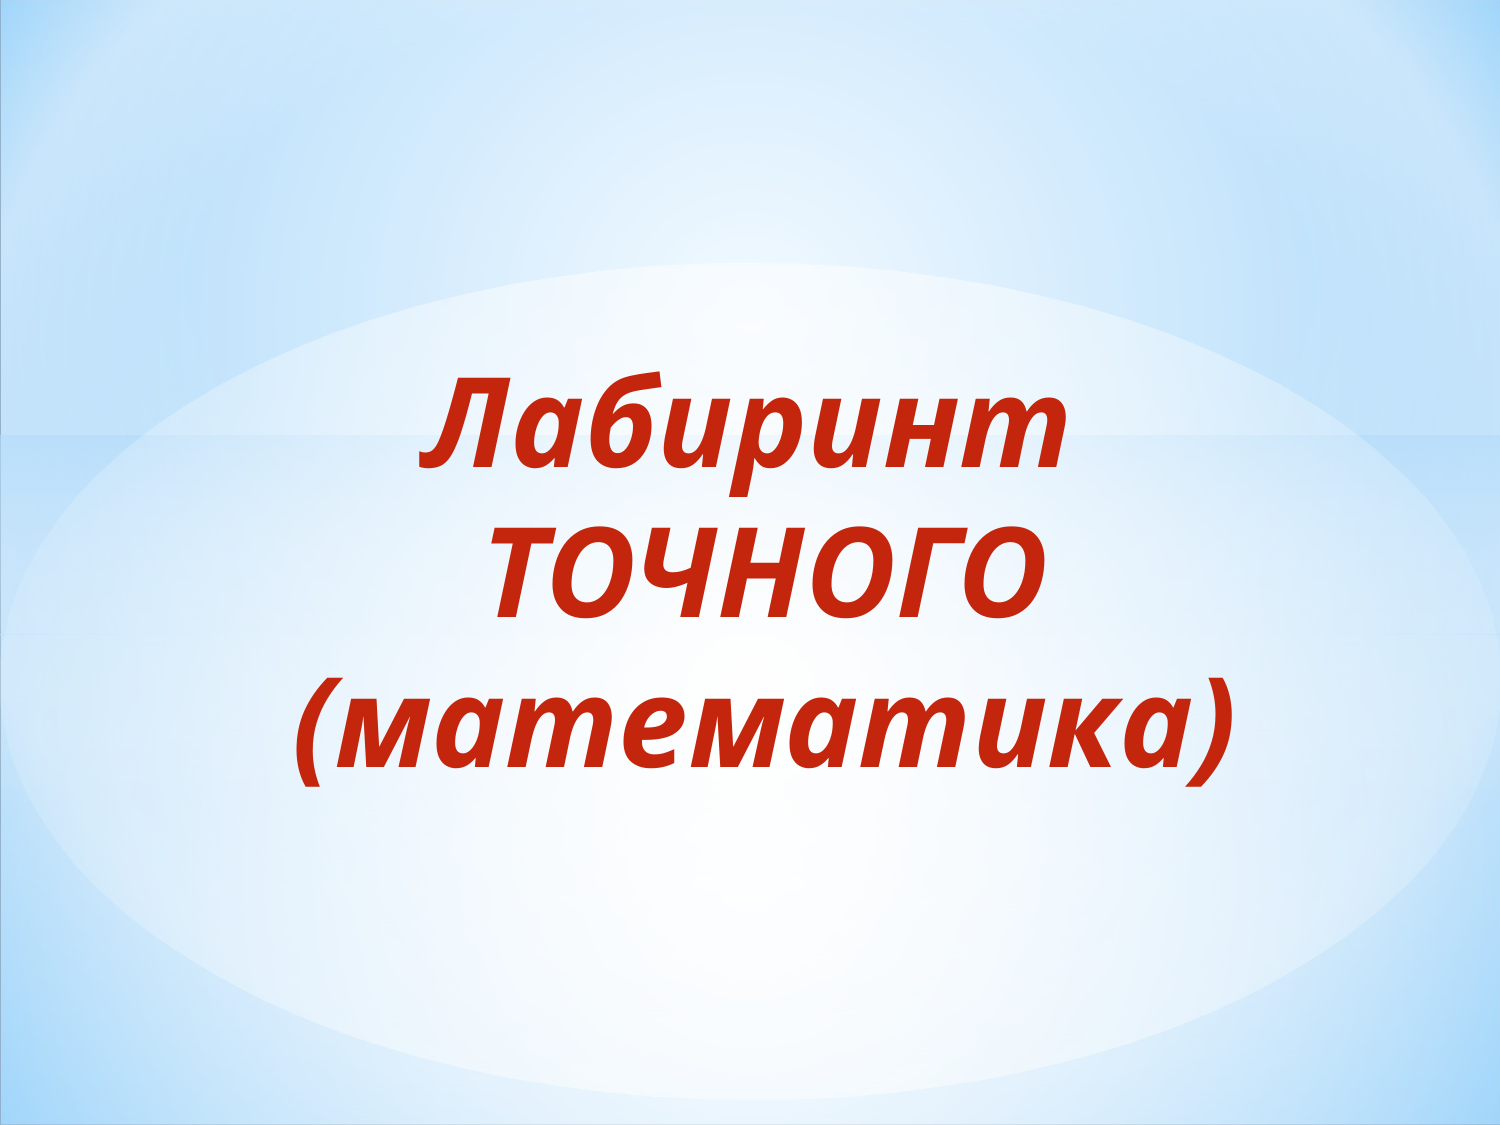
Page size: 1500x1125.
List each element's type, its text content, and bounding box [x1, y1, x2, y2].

title Лабиринт ТОЧНОГО (математика) [112, 184, 1388, 748]
